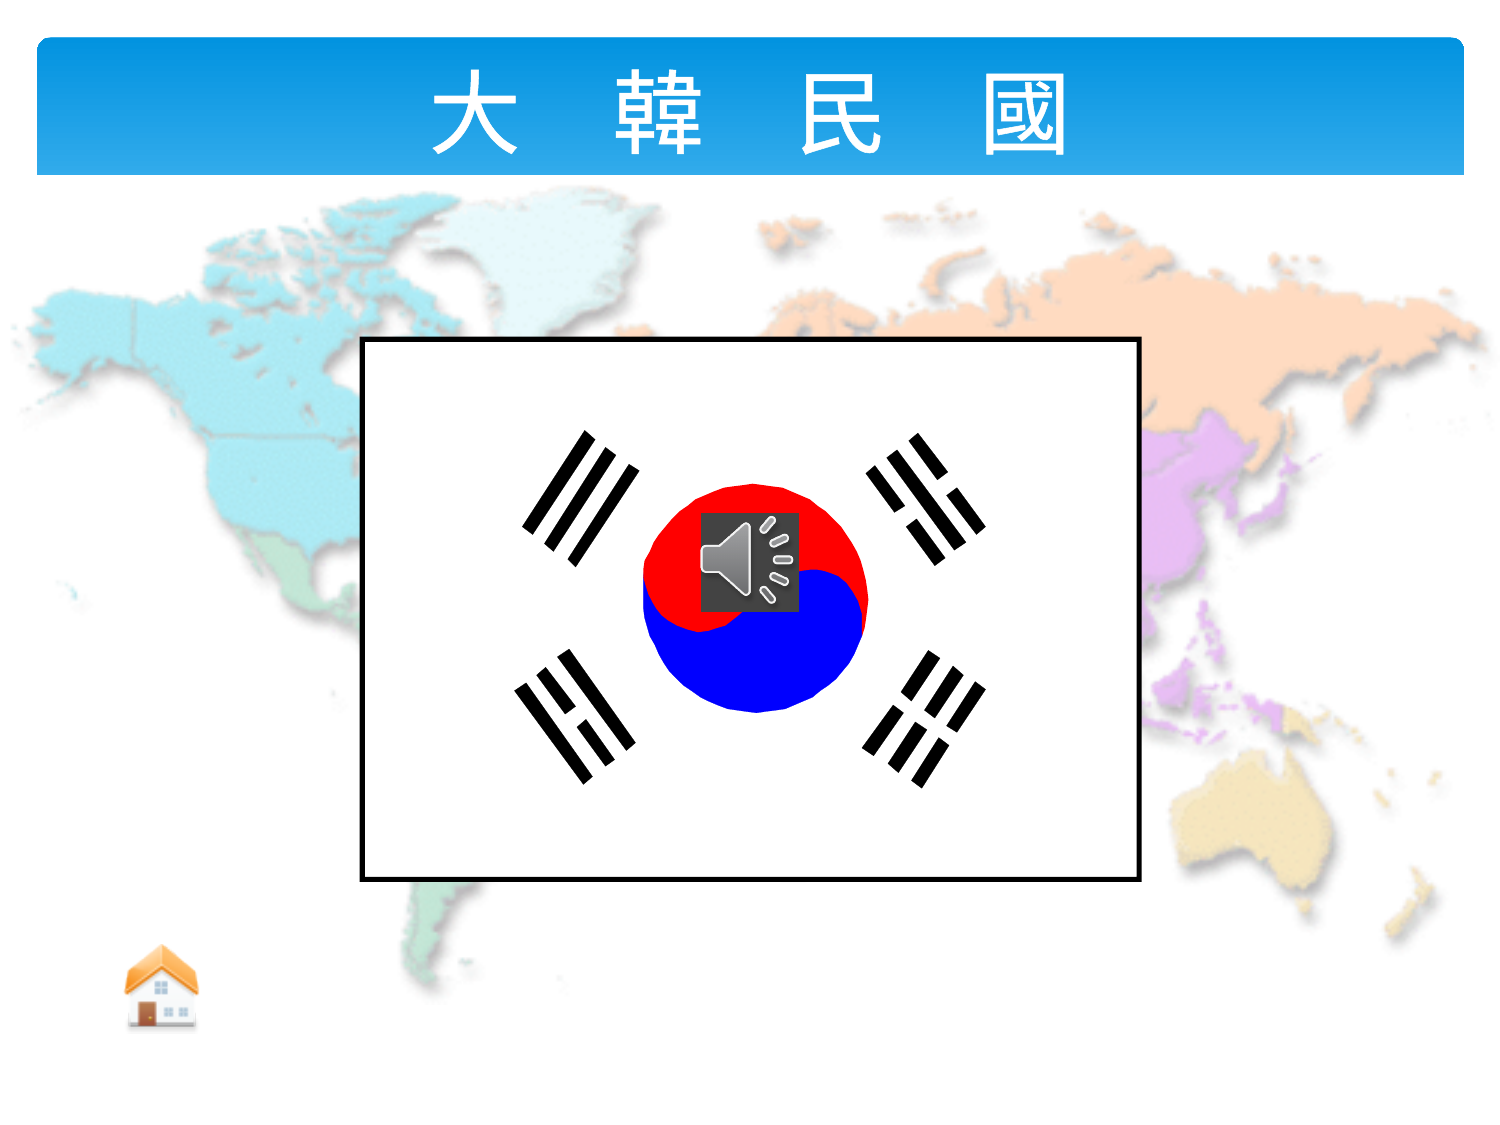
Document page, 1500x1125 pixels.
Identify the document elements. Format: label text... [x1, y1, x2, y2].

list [348, 326, 1153, 893]
picture [0, 175, 1500, 1034]
title 大 韓 民 國 [75, 7, 1425, 213]
